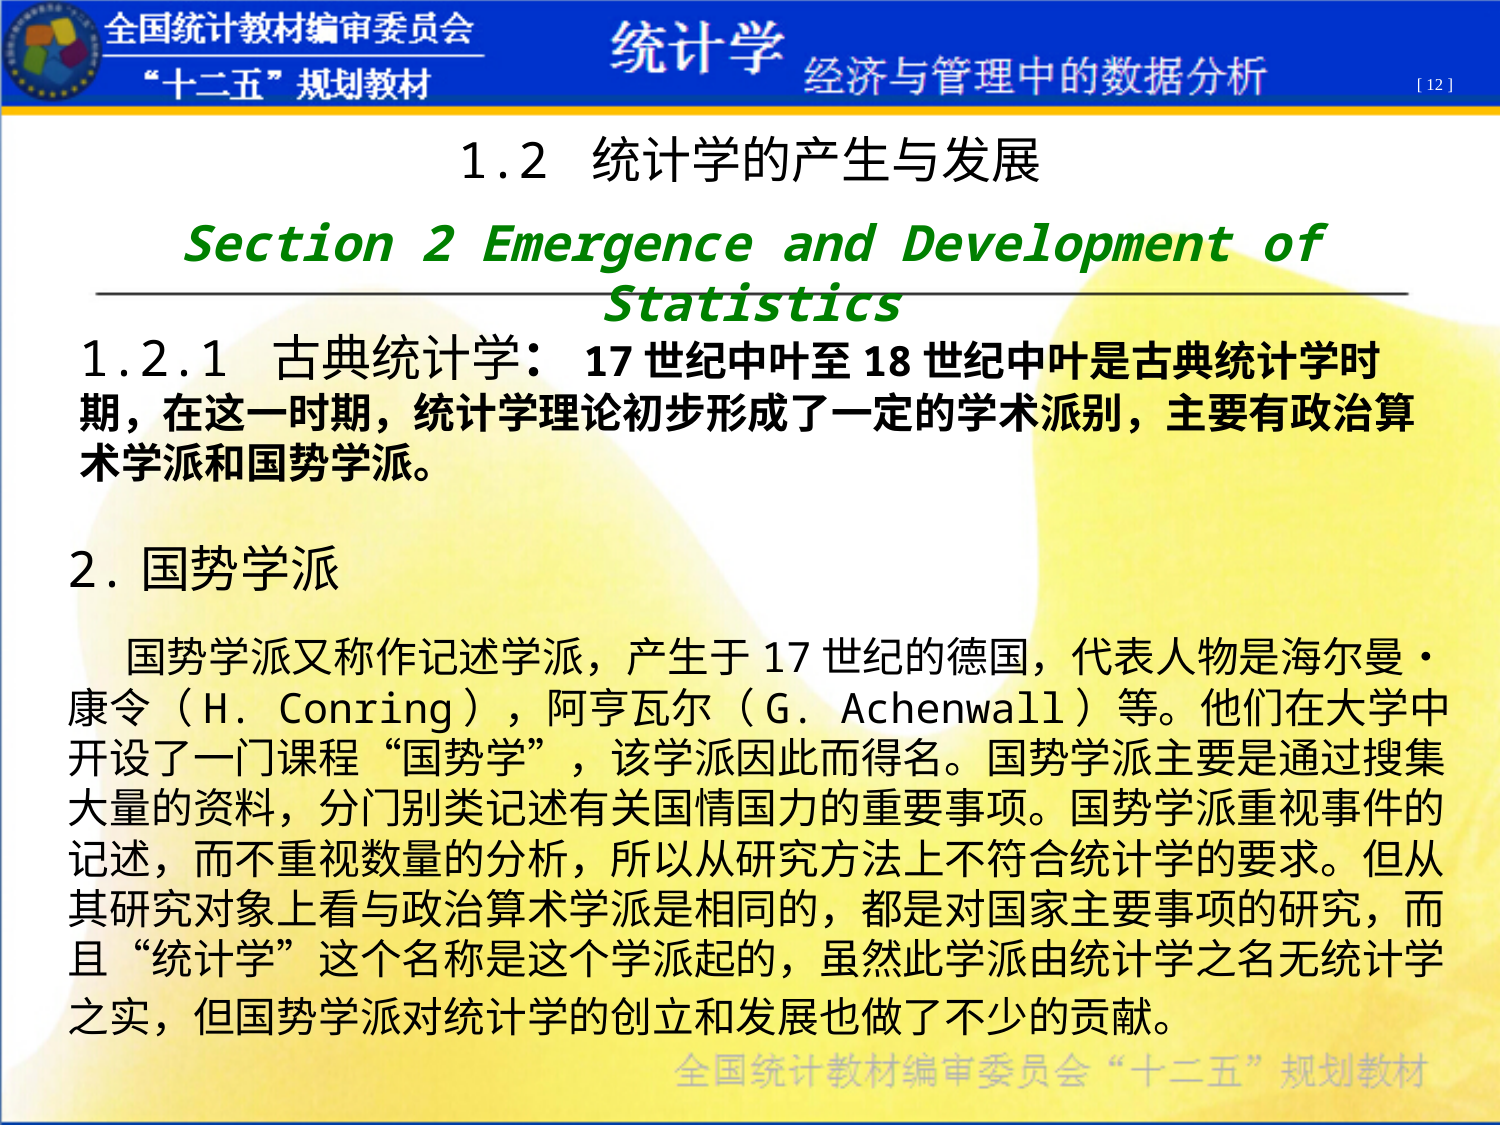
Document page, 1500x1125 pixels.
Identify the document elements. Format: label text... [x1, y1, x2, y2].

text_box 1.2 统计学的产生与发展 [64, 121, 1436, 196]
text_box [ 12 ] [1364, 66, 1468, 142]
text_box 1.2.1 古典统计学：17世纪中叶至18世纪中叶是古典统计学时期，在这一时期，统计学理论初步形成了一定的学术派别，主要有政治算术学派和国势学派。 [64, 319, 1447, 494]
picture [0, 0, 1500, 1125]
text_box Section 2 Emergence and Development of Statistics [64, 203, 1436, 319]
text_box 2.国势学派 国势学派又称作记述学派，产生于17世纪的德国，代表人物是海尔曼•康令（H. Conring），阿亨瓦尔（G. Achenwall）等。他们在大学中开设了一门课程“国势学”，该学派因此而得名。国势学派主要是通过搜集大量的资料，分门别类记述有关国情国力的重要事项。国势学派重视事件的记述，而不重视数量的分析，所以从研究方法上不符合统计学的要求。但从其研究对象上看与政治算术学派是相同的，都是对国家主要事项的研究，而且“统计学”这个名称是这个学派起的，虽然此学派由统计学之名无统计学之实，但国势学派对统计学的创立和发展也做了不少的贡献。 [53, 529, 1471, 1050]
